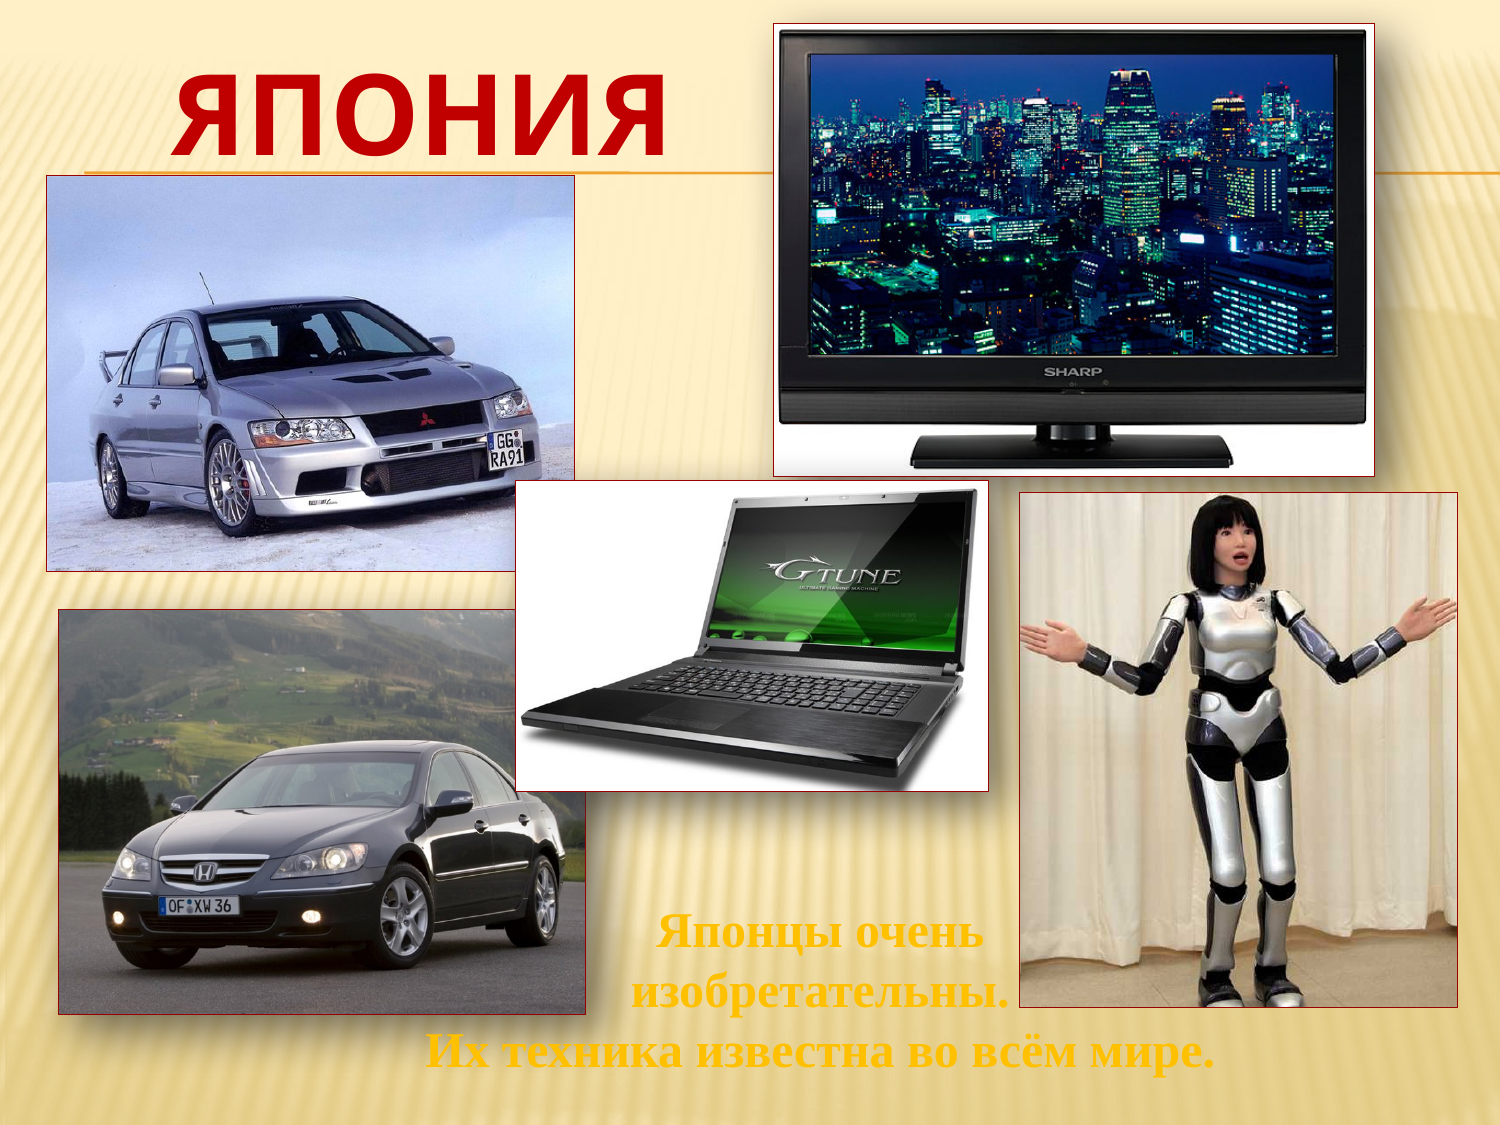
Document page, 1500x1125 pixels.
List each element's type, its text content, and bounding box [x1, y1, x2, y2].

text_box Японцы очень изобретательны. Их техника известна во всём мире. [363, 890, 1278, 1086]
picture [1019, 491, 1458, 1009]
picture [58, 609, 587, 1015]
text_box ЯПОНИЯ [157, 35, 689, 185]
picture [46, 175, 989, 793]
picture [773, 23, 1376, 477]
